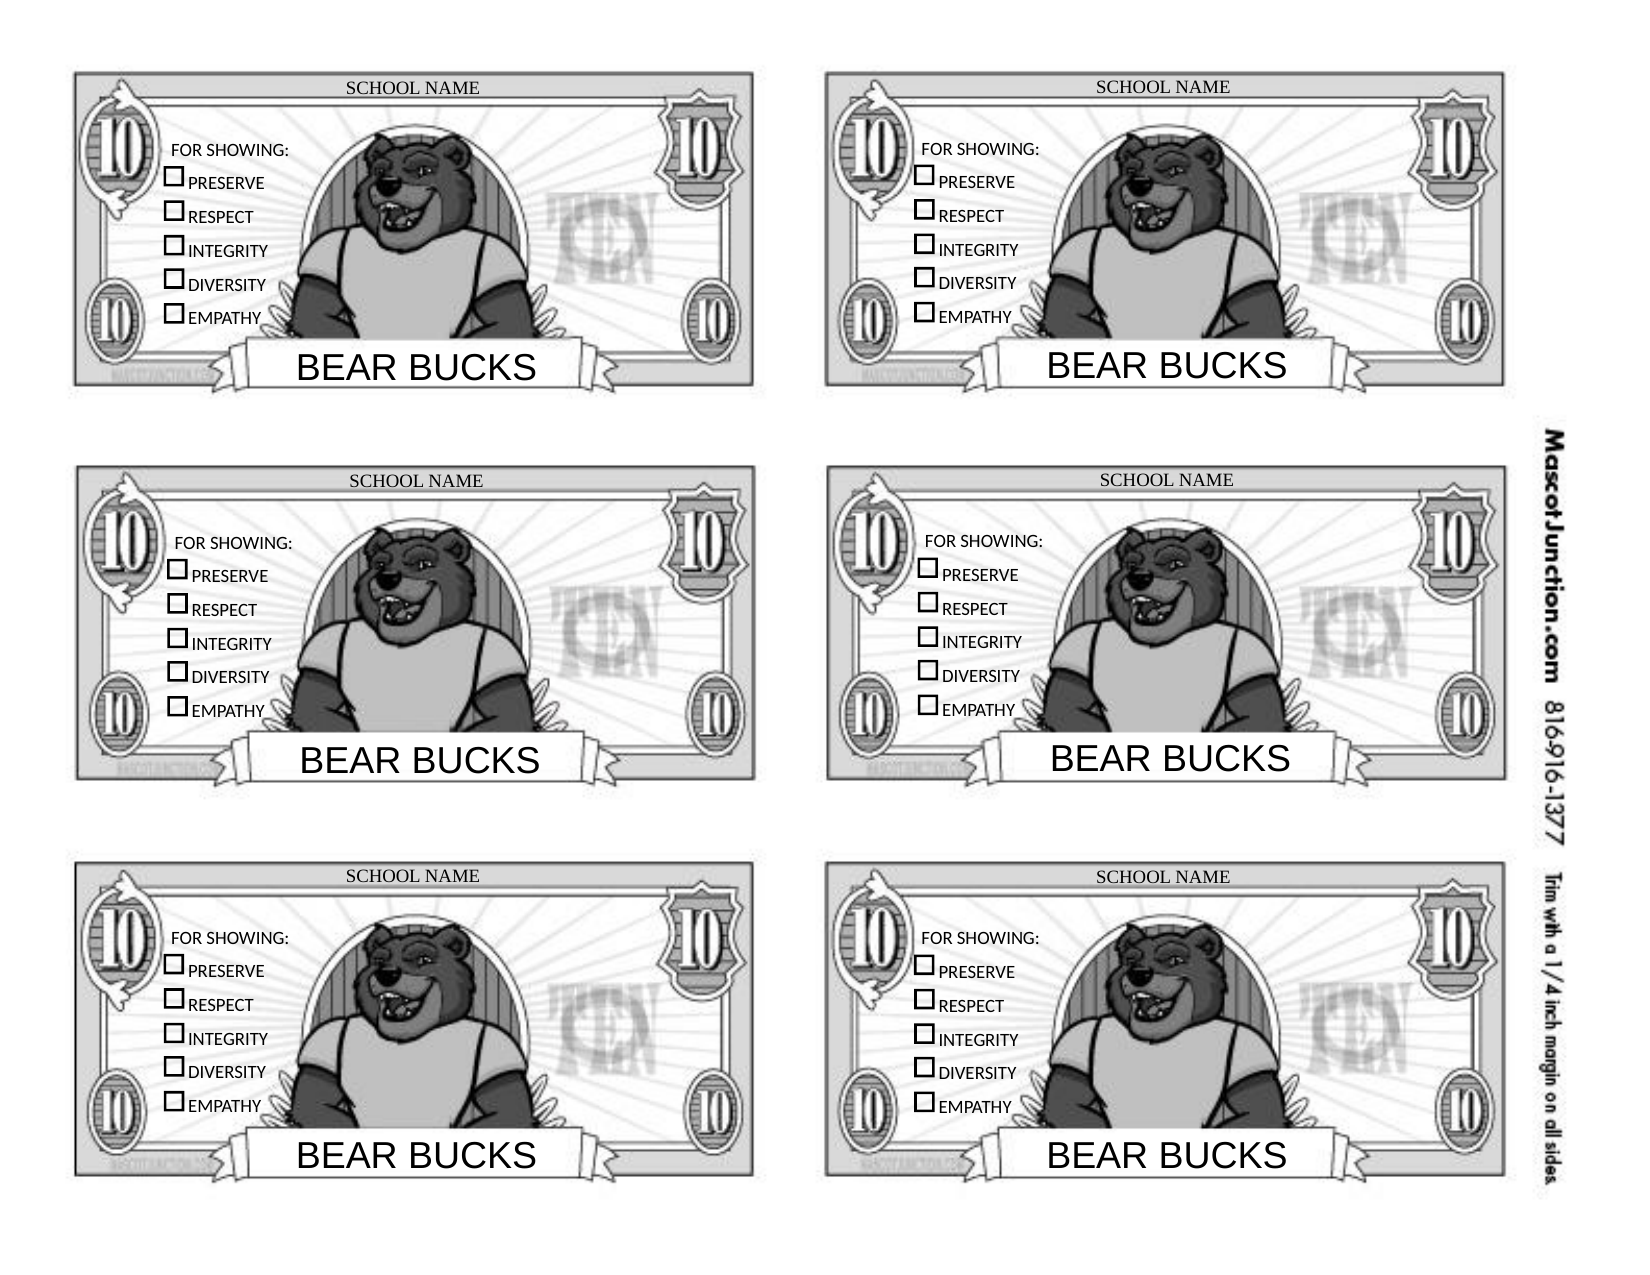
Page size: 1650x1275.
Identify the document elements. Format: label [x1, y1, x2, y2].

text_box [74, 856, 752, 1181]
picture [0, 0, 1650, 1275]
text_box [74, 68, 752, 394]
text_box [824, 66, 1502, 392]
text_box [828, 459, 1506, 785]
text_box [824, 856, 1502, 1182]
text_box [77, 461, 756, 786]
